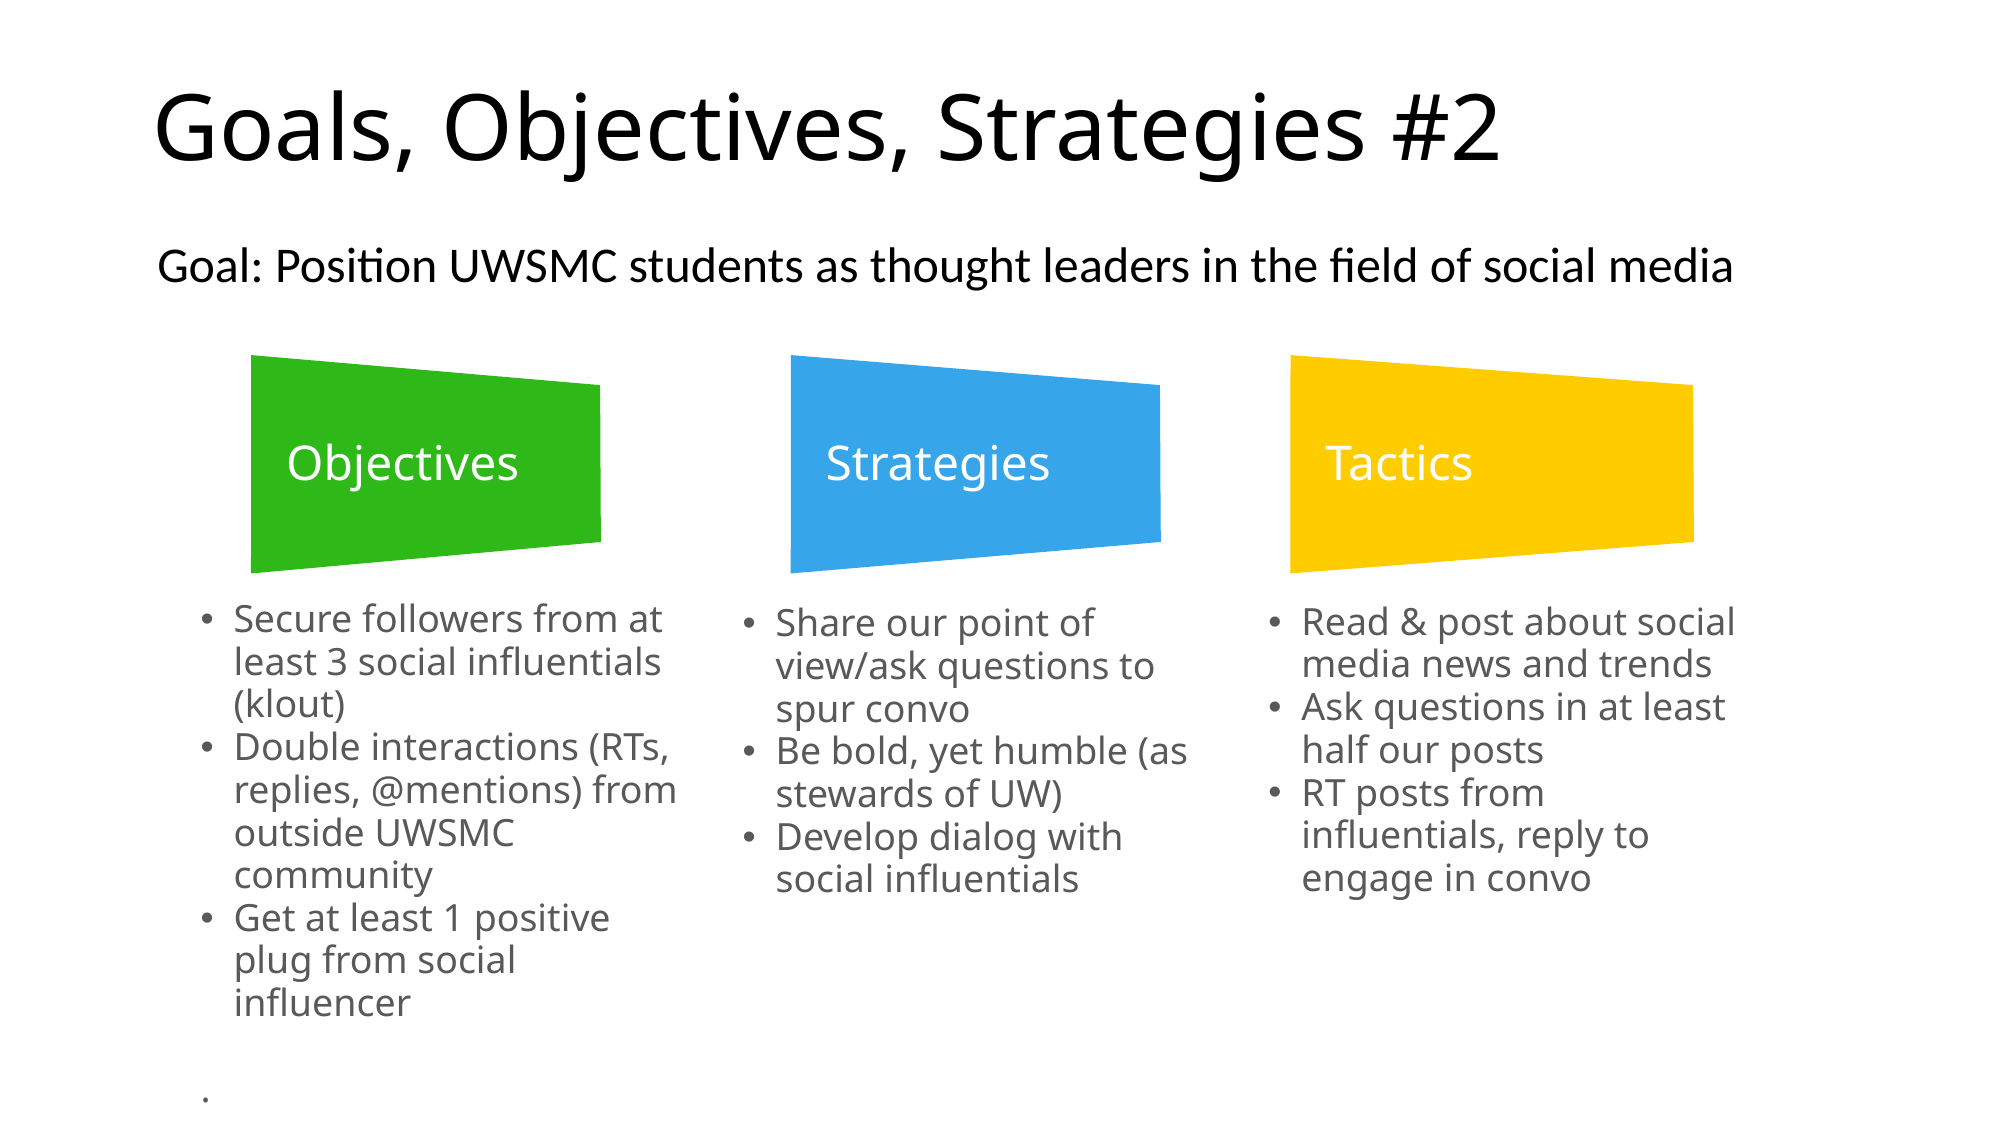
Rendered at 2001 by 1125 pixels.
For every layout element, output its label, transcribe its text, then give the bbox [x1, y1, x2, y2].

text_box Tactics [1290, 355, 1694, 574]
text_box Share our point of view/ask questions to spur convo Be bold, yet humble (as stewards of UW) Develop dialog with social influentials [707, 602, 1267, 1013]
text_box Strategies [790, 355, 1161, 574]
text_box Point 1 Point 2 Point 3 [0, 0, 384, 480]
text_box Read & post about social media news and trends Ask questions in at least half our posts RT posts from influentials, reply to engage in convo [1233, 601, 1792, 1012]
title Goals, Objectives, Strategies #2 [384, 22, 1863, 224]
text_box Secure followers from at least 3 social influentials (klout) Double interactions (RTs, replies, @mentions) from outside UWSMC community Get at least 1 positive plug from social influencer . [165, 598, 731, 991]
text_box Goal: Position UWSMC students as thought leaders in the field of social media [142, 224, 1891, 300]
text_box Objectives [250, 366, 601, 574]
